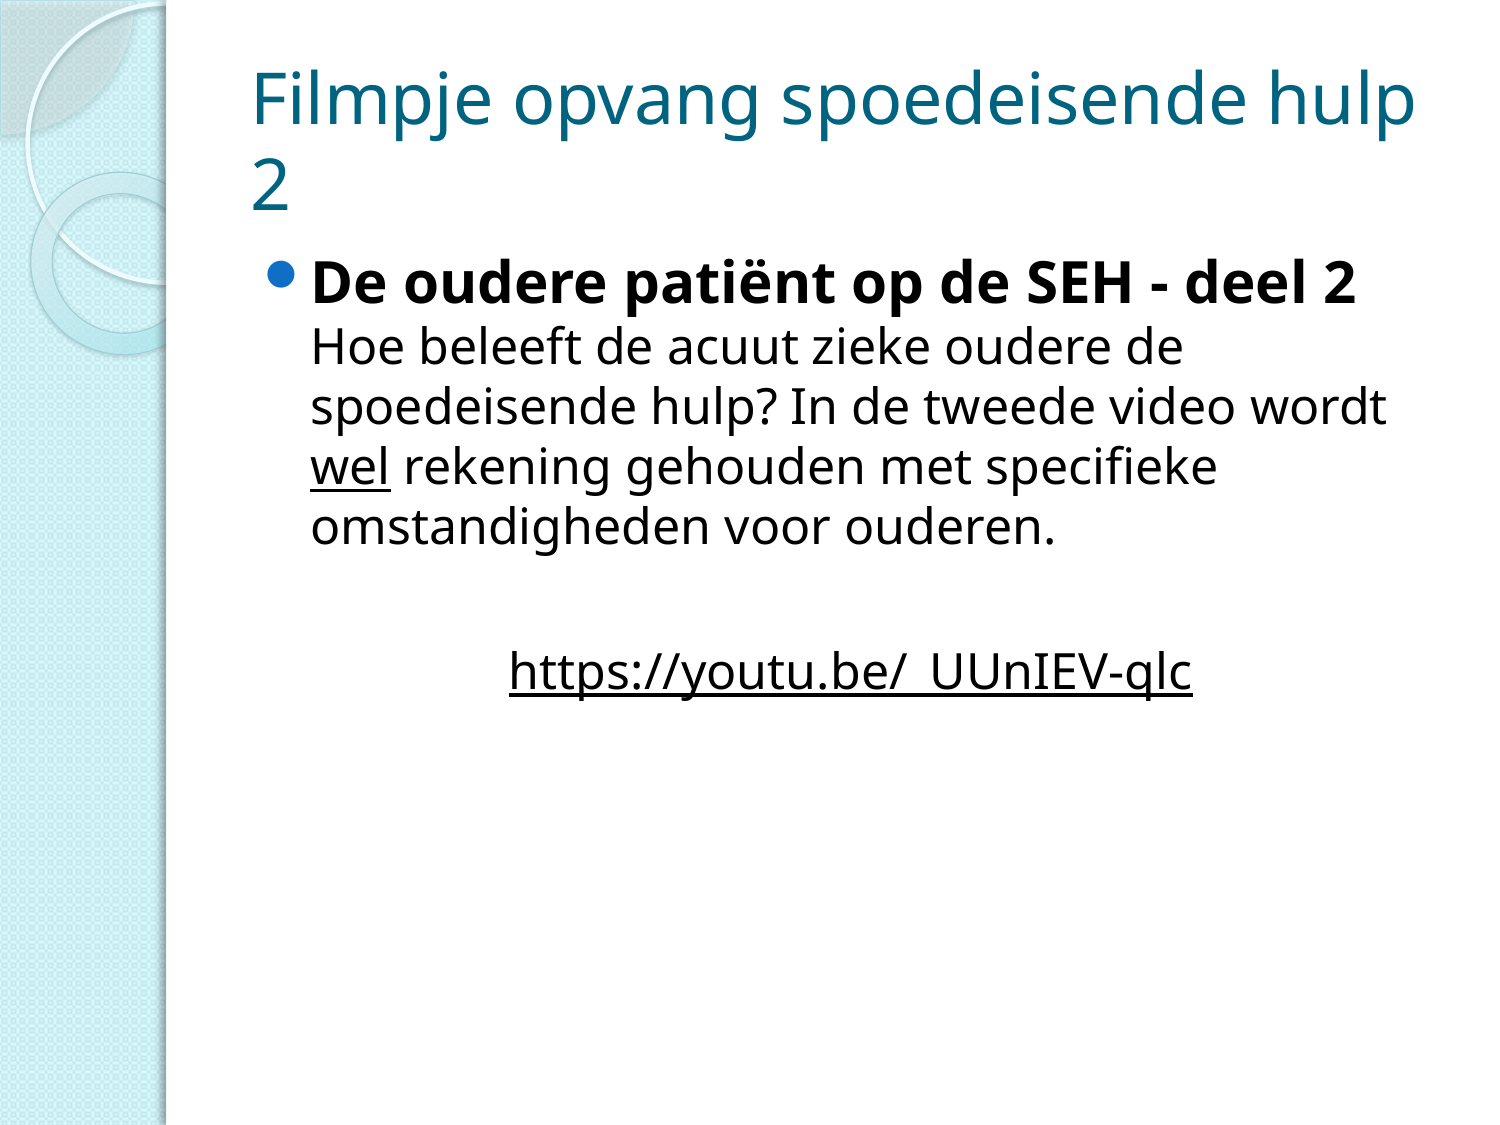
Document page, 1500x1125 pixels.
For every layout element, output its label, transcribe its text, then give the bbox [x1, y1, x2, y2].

list De oudere patiënt op de SEH - deel 2 Hoe beleeft de acuut zieke oudere de spoedeisende hulp? In de tweede video wordt wel rekening gehouden met specifieke omstandigheden voor ouderen. https://youtu.be/_UUnIEV-qlc [235, 237, 1466, 1025]
title Filmpje opvang spoedeisende hulp 2 [235, 45, 1466, 233]
